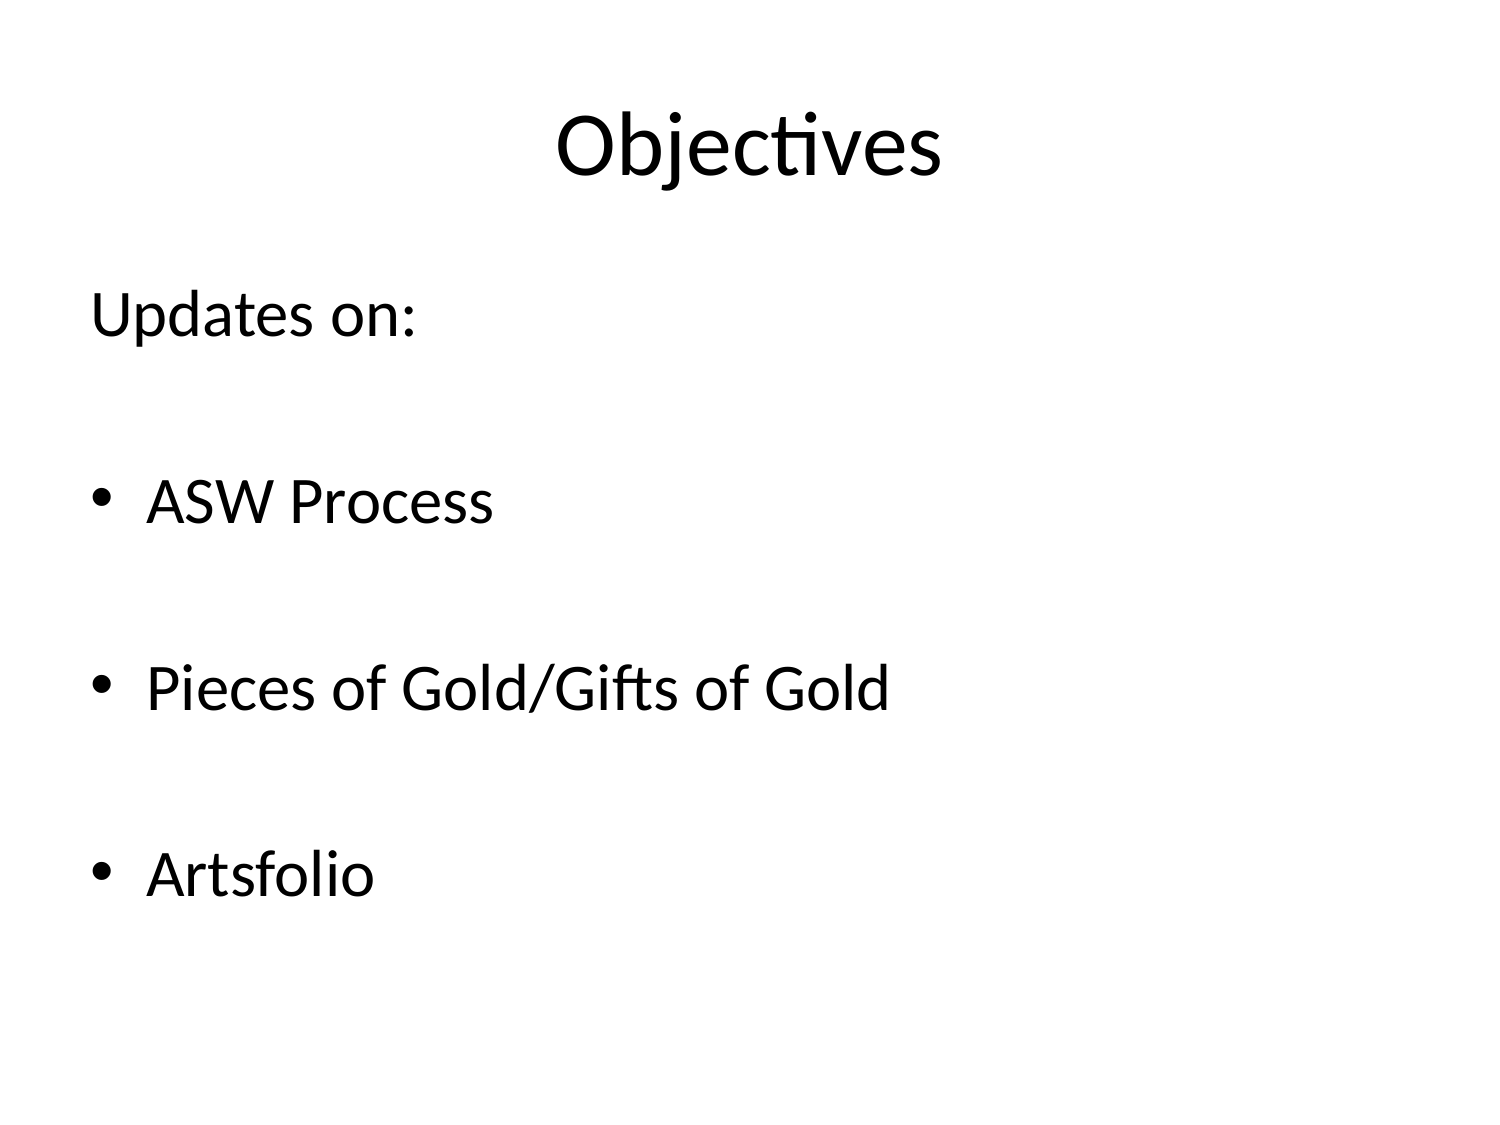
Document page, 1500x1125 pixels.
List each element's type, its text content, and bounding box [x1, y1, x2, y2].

title Objectives [75, 45, 1425, 233]
list Updates on: ASW Process Pieces of Gold/Gifts of Gold Artsfolio [75, 262, 1425, 1005]
